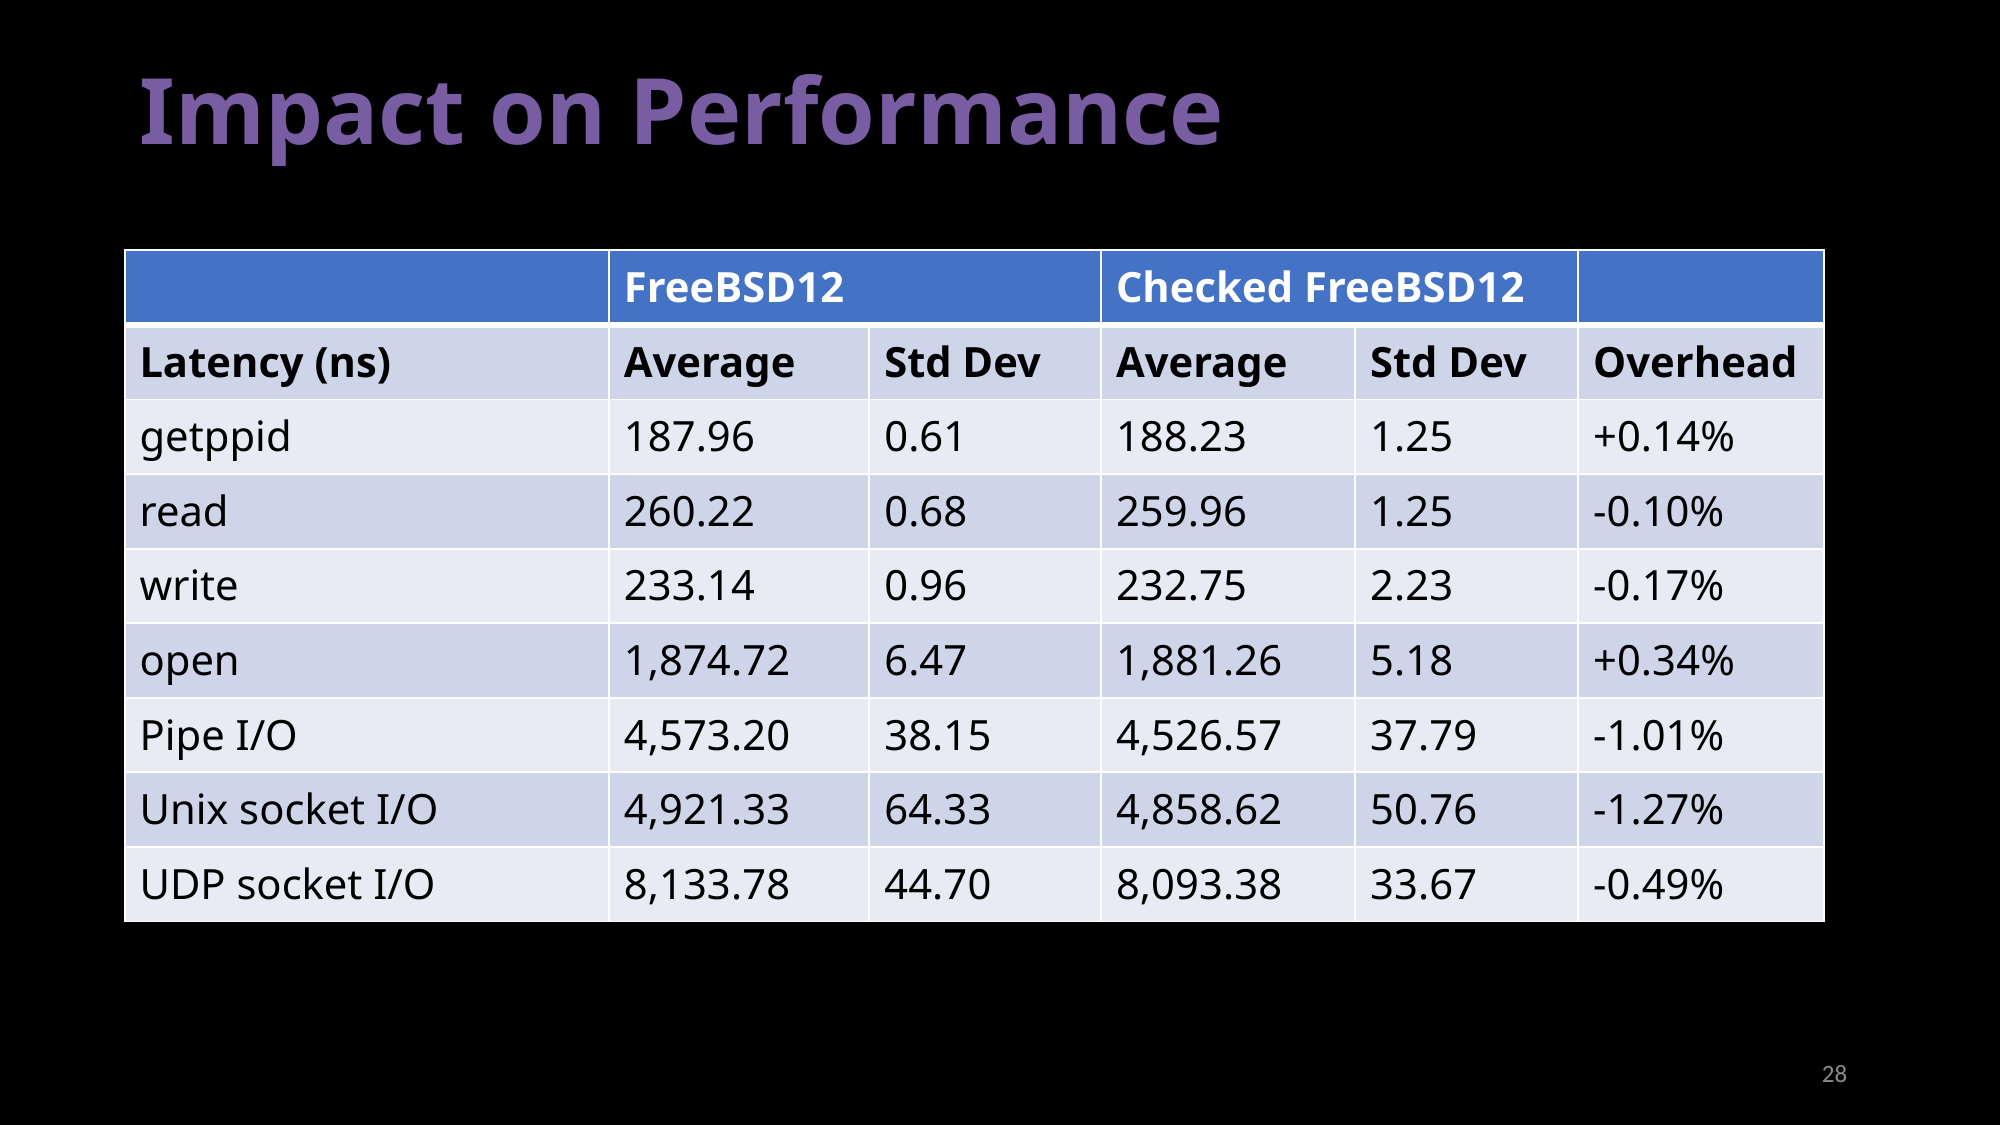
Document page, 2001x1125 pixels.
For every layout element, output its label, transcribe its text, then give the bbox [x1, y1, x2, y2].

table_cell -1.01% [1579, 699, 1823, 771]
table_cell -0.17% [1579, 550, 1823, 622]
table_cell 37.79 [1356, 699, 1577, 771]
table_cell Std Dev [1356, 328, 1577, 399]
table_cell Std Dev [870, 328, 1100, 399]
table_cell 4,573.20 [610, 699, 868, 771]
table_cell 0.96 [870, 550, 1100, 622]
table_cell UDP socket I/O [126, 848, 608, 921]
table_header FreeBSD12 [610, 251, 1100, 322]
table_cell 44.70 [870, 848, 1100, 921]
table_cell -0.10% [1579, 475, 1823, 548]
table_cell 1,874.72 [610, 624, 868, 697]
table_cell 4,526.57 [1102, 699, 1354, 771]
table_cell open [126, 624, 608, 697]
table_cell 6.47 [870, 624, 1100, 697]
table_cell 4,858.62 [1102, 773, 1354, 846]
table_header Checked FreeBSD12 [1102, 251, 1577, 322]
table_cell 38.15 [870, 699, 1100, 771]
table_cell 1.25 [1356, 400, 1577, 473]
table_cell 187.96 [610, 400, 868, 473]
table_cell Overhead [1579, 328, 1823, 399]
table_cell Average [1102, 328, 1354, 399]
table_cell 8,133.78 [610, 848, 868, 921]
table_cell -0.49% [1579, 848, 1823, 921]
table_cell 0.61 [870, 400, 1100, 473]
table_cell 1,881.26 [1102, 624, 1354, 697]
table_cell read [126, 475, 608, 548]
table_cell 0.68 [870, 475, 1100, 548]
table_cell 33.67 [1356, 848, 1577, 921]
table_header [126, 251, 608, 322]
table_cell 64.33 [870, 773, 1100, 846]
table_cell 188.23 [1102, 400, 1354, 473]
slide_number 28 [1412, 1042, 1863, 1103]
table_cell +0.34% [1579, 624, 1823, 697]
table_cell 233.14 [610, 550, 868, 622]
table_cell 50.76 [1356, 773, 1577, 846]
table_cell 4,921.33 [610, 773, 868, 846]
table_cell 260.22 [610, 475, 868, 548]
title Impact on Performance [124, 4, 1850, 226]
table_cell getppid [126, 400, 608, 473]
table_cell 259.96 [1102, 475, 1354, 548]
table_cell Latency (ns) [126, 328, 608, 399]
table_cell 232.75 [1102, 550, 1354, 622]
table_cell Pipe I/O [126, 699, 608, 771]
table_cell write [126, 550, 608, 622]
table_cell 1.25 [1356, 475, 1577, 548]
table_header [1579, 251, 1823, 322]
table_cell 2.23 [1356, 550, 1577, 622]
table_cell 8,093.38 [1102, 848, 1354, 921]
table_cell Unix socket I/O [126, 773, 608, 846]
table_cell -1.27% [1579, 773, 1823, 846]
table_cell 5.18 [1356, 624, 1577, 697]
table_cell +0.14% [1579, 400, 1823, 473]
table_cell Average [610, 328, 868, 399]
